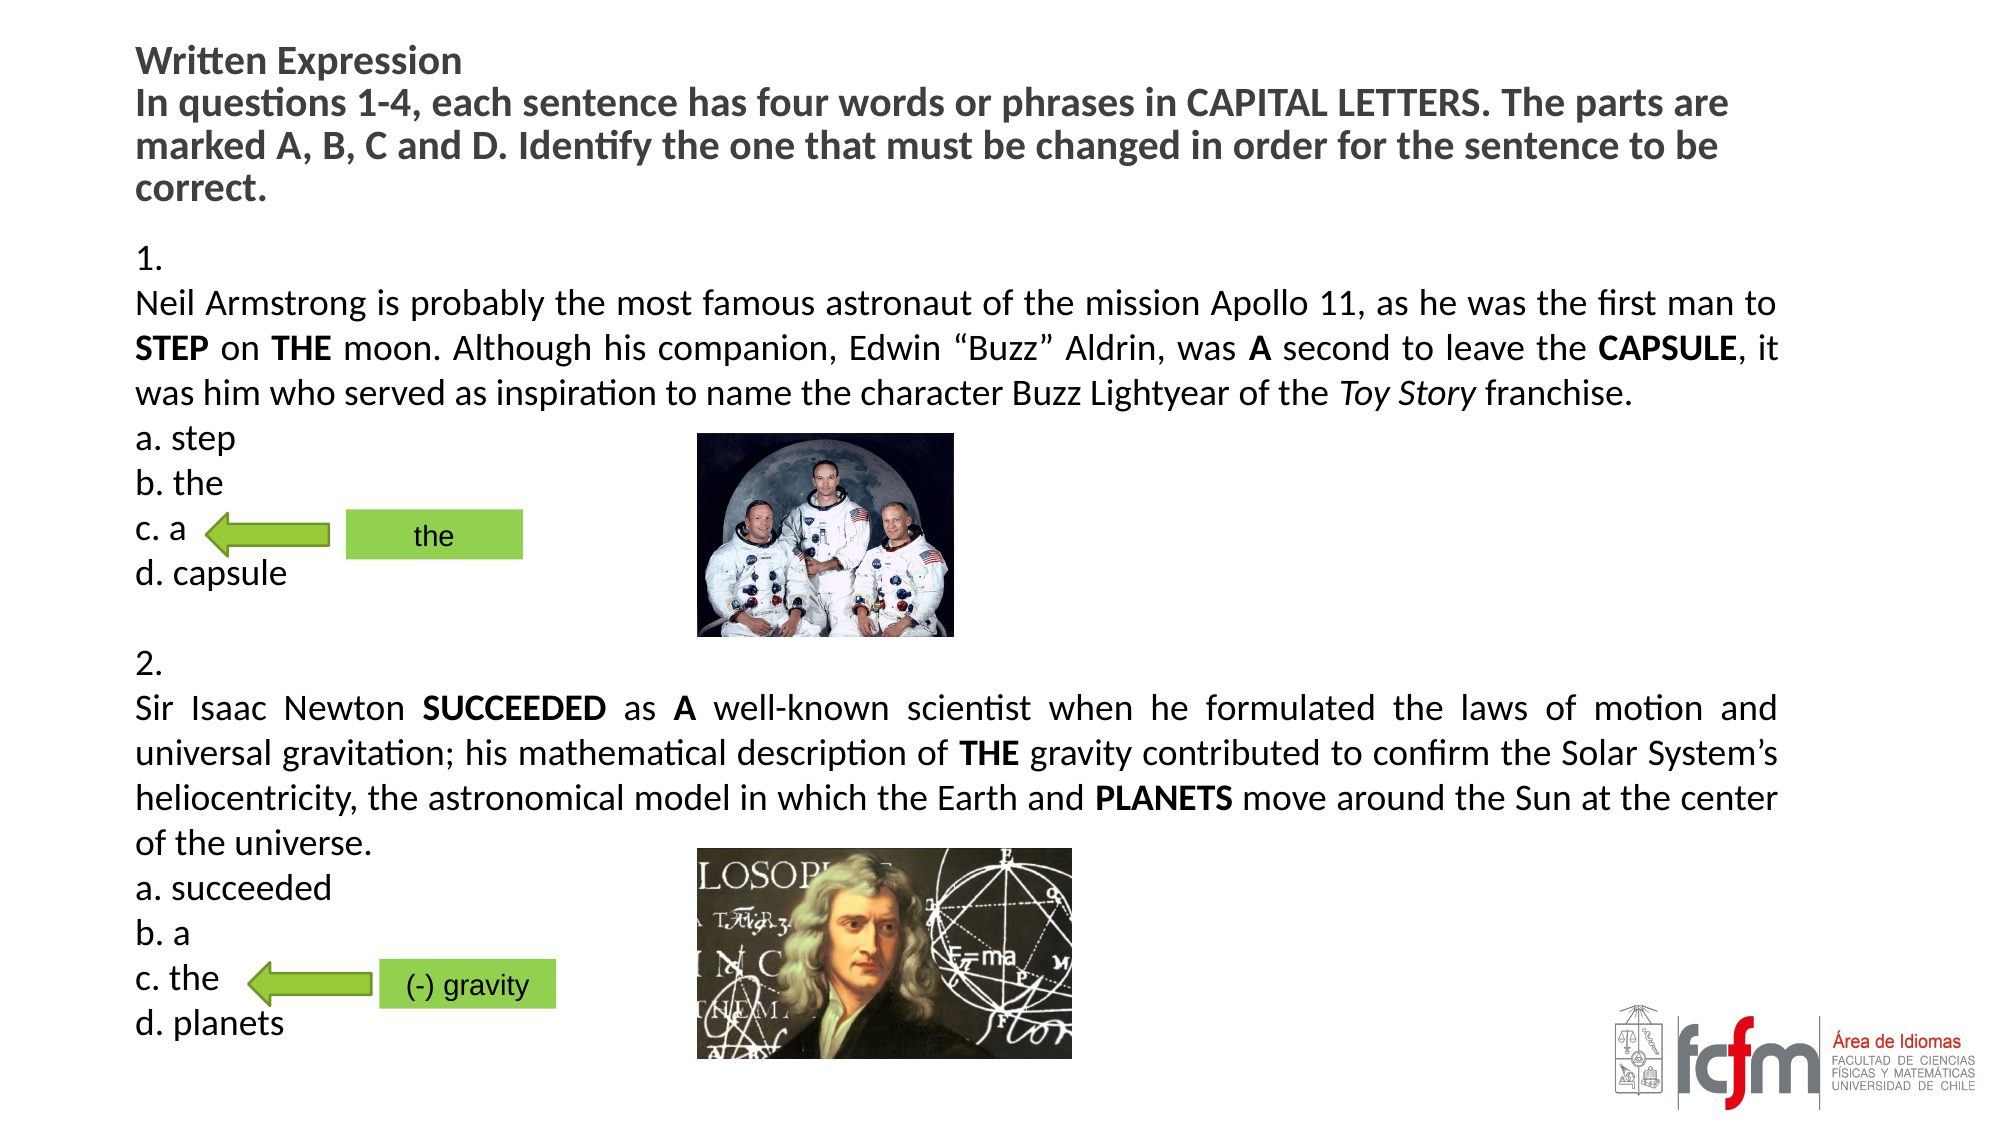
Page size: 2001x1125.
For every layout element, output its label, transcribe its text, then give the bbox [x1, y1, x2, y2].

text_box 1. Neil Armstrong is probably the most famous astronaut of the mission Apollo 11, as he was the first man to STEP on THE moon. Although his companion, Edwin “Buzz” Aldrin, was A second to leave the CAPSULE, it was him who served as inspiration to name the character Buzz Lightyear of the Toy Story franchise. a. step b. the c. a d. capsule 2. Sir Isaac Newton SUCCEEDED as A well-known scientist when he formulated the laws of motion and universal gravitation; his mathematical description of THE gravity contributed to confirm the Solar System’s heliocentricity, the astronomical model in which the Earth and PLANETS move around the Sun at the center of the universe. a. succeeded b. a c. the d. planets [120, 225, 1794, 1051]
text_box (-) gravity [379, 958, 557, 1009]
text_box [205, 512, 329, 557]
picture [697, 433, 954, 637]
picture [697, 848, 1072, 1059]
text_box [248, 962, 372, 1006]
title Written Expression In questions 1-4, each sentence has four words or phrases in CAPITAL LETTERS. The parts are marked A, B, C and D. Identify the one that must be changed in order for the sentence to be correct. [120, 151, 1875, 268]
picture [1600, 1005, 1988, 1112]
text_box the [345, 509, 523, 560]
